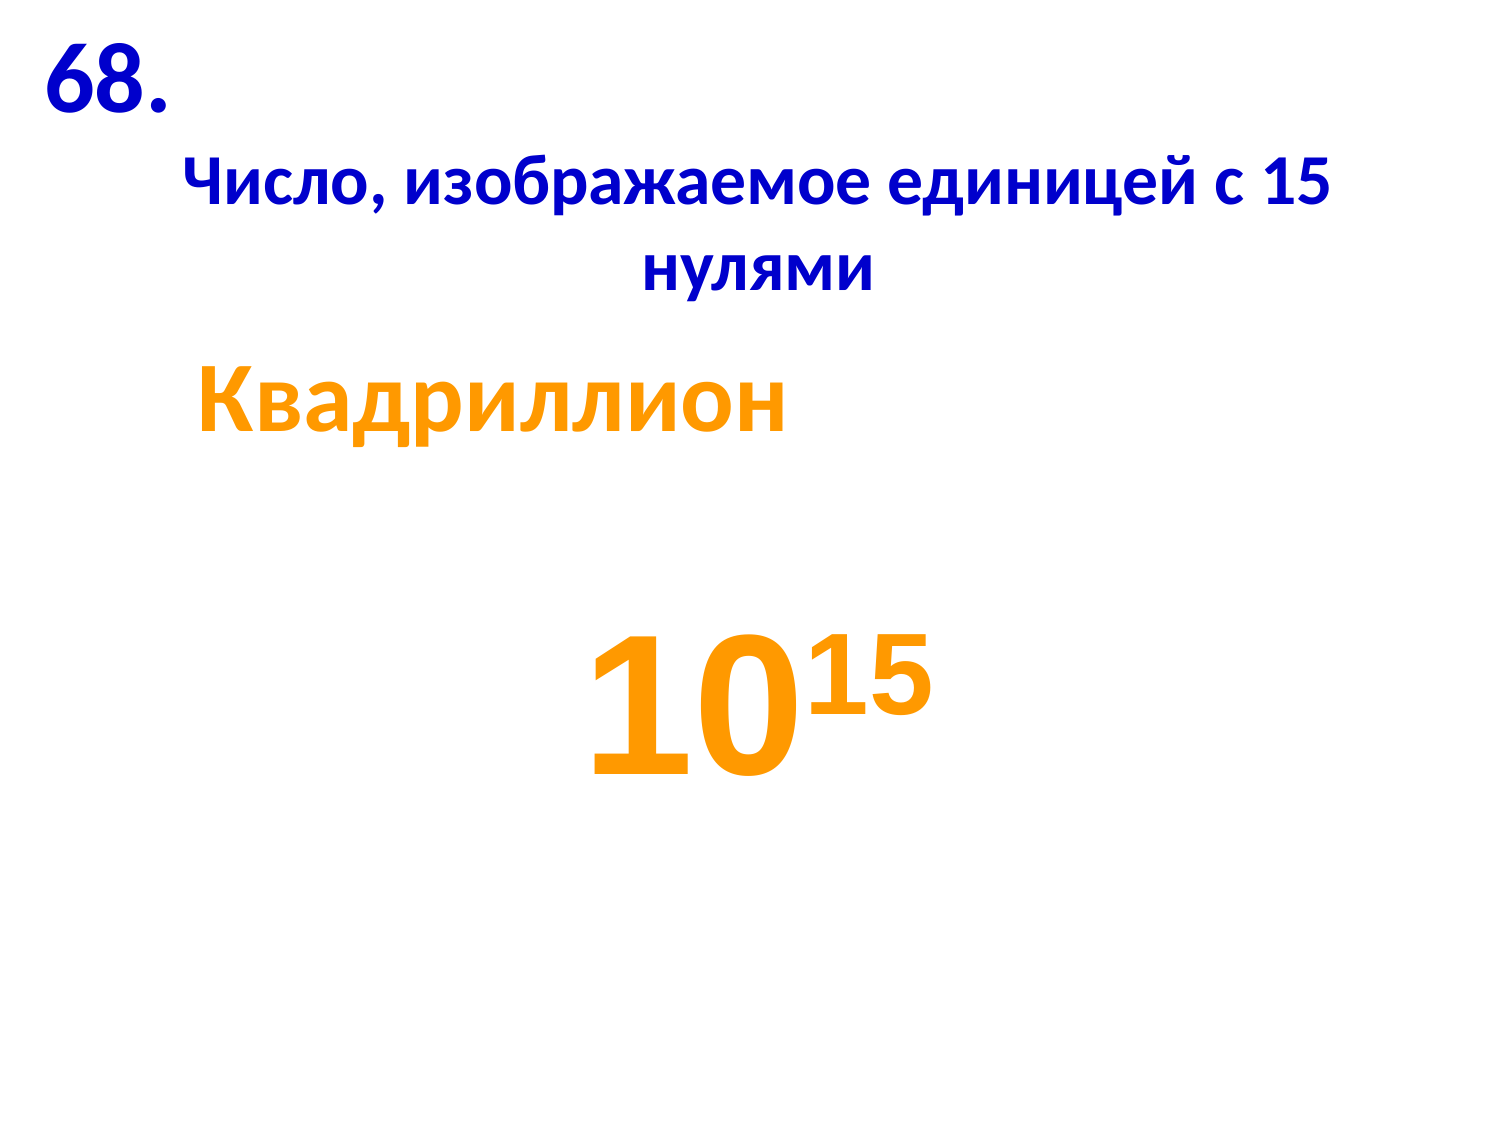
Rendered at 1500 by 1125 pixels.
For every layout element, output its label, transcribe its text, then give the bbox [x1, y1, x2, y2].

list Квадриллион [183, 323, 1390, 1066]
title Число, изображаемое единицей с 15 нулями [83, 125, 1434, 313]
text_box 68. [29, 4, 242, 140]
text_box 1015 [567, 567, 949, 822]
